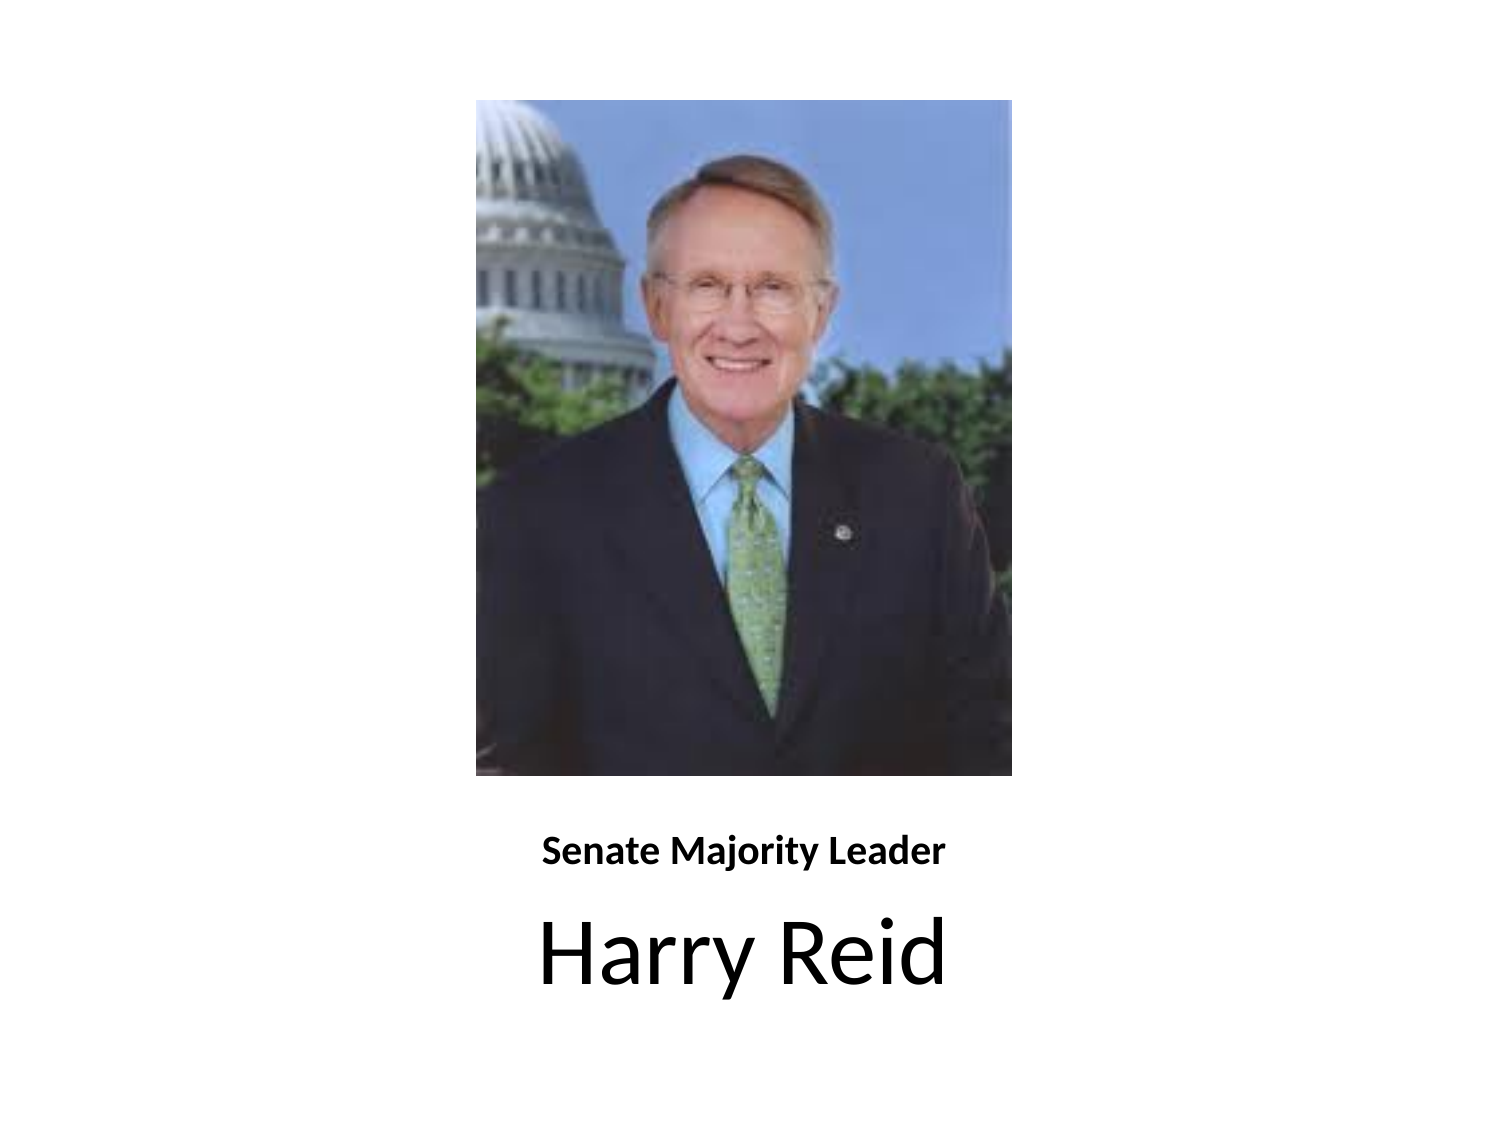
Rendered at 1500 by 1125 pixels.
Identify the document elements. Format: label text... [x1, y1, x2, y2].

list Harry Reid [294, 880, 1194, 1013]
title Senate Majority Leader [294, 787, 1194, 880]
picture [475, 100, 1013, 776]
